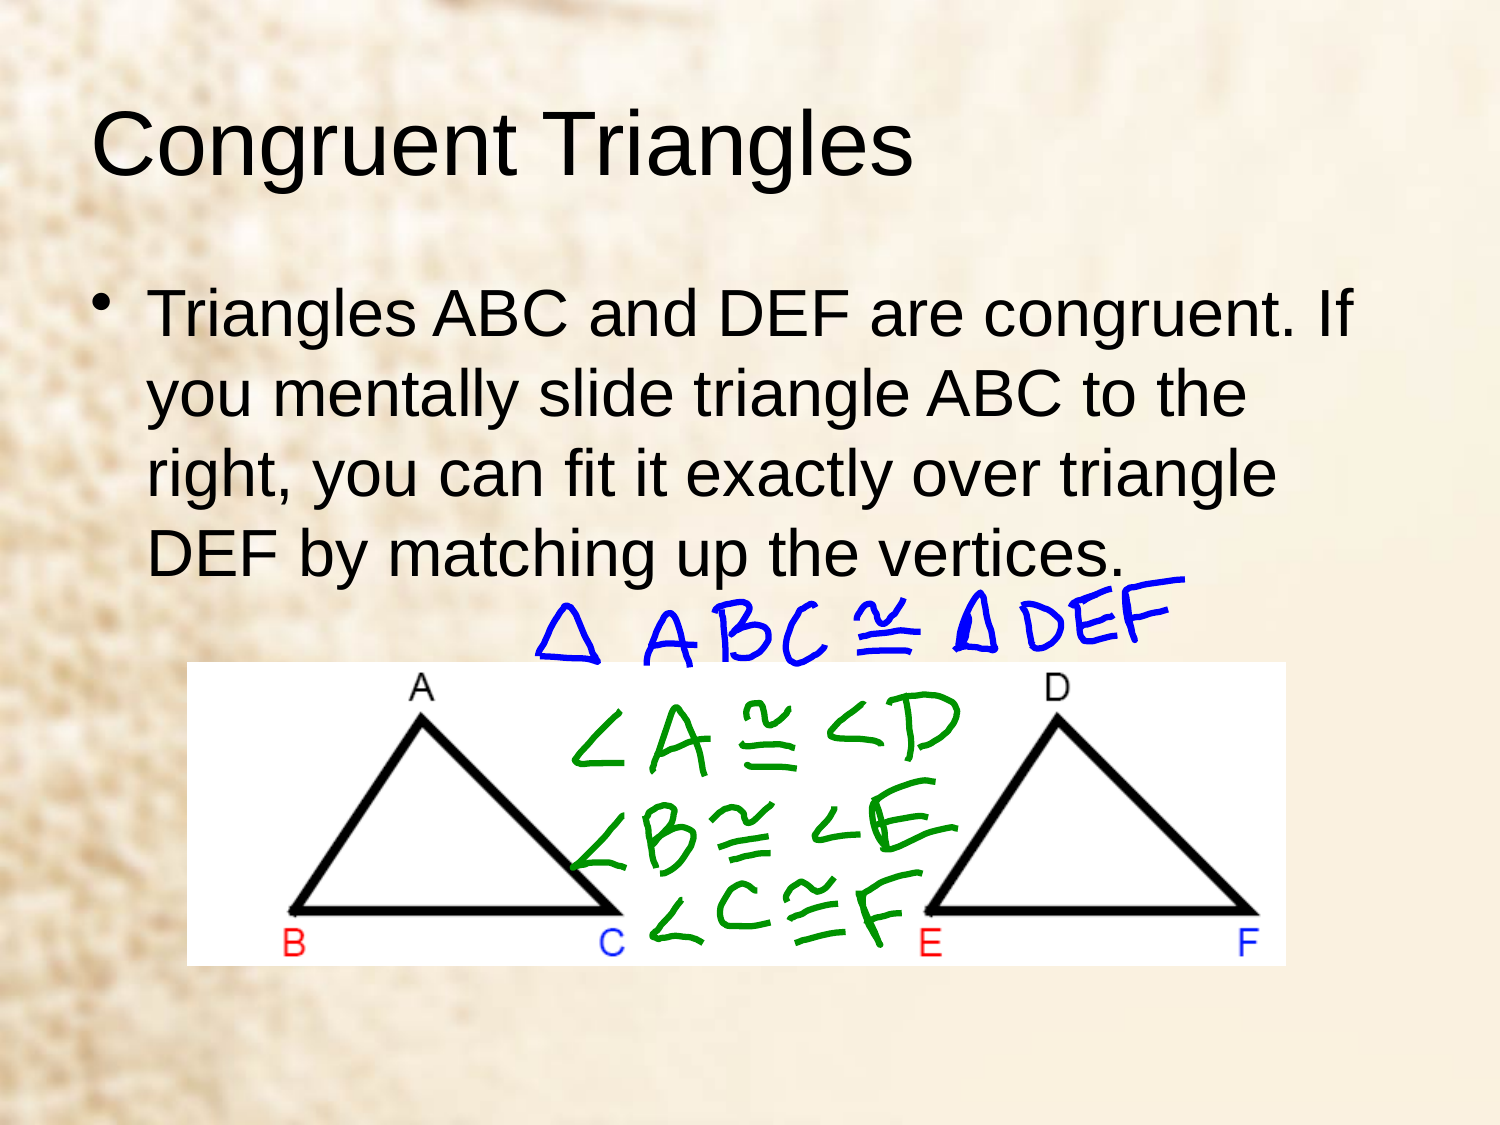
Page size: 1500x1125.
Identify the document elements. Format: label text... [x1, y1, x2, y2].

title Congruent Triangles [74, 44, 1426, 233]
text_box [723, 634, 727, 660]
text_box [784, 603, 826, 660]
text_box [713, 601, 770, 659]
text_box [856, 597, 905, 625]
list Triangles ABC and DEF are congruent. If you mentally slide triangle ABC to the right, you can fit it exactly over triangle DEF by matching up the vertices. [74, 262, 1426, 1006]
text_box [953, 591, 997, 652]
text_box [1079, 614, 1115, 629]
text_box [650, 612, 684, 645]
text_box [1021, 603, 1062, 650]
text_box [537, 604, 598, 660]
text_box [646, 646, 690, 660]
picture [0, 0, 1500, 1125]
text_box [1075, 605, 1118, 642]
text_box [1124, 578, 1185, 641]
text_box [1069, 596, 1088, 608]
text_box [1081, 587, 1112, 603]
text_box [856, 649, 912, 654]
text_box [648, 642, 698, 648]
text_box [1128, 608, 1169, 620]
text_box [858, 629, 921, 639]
